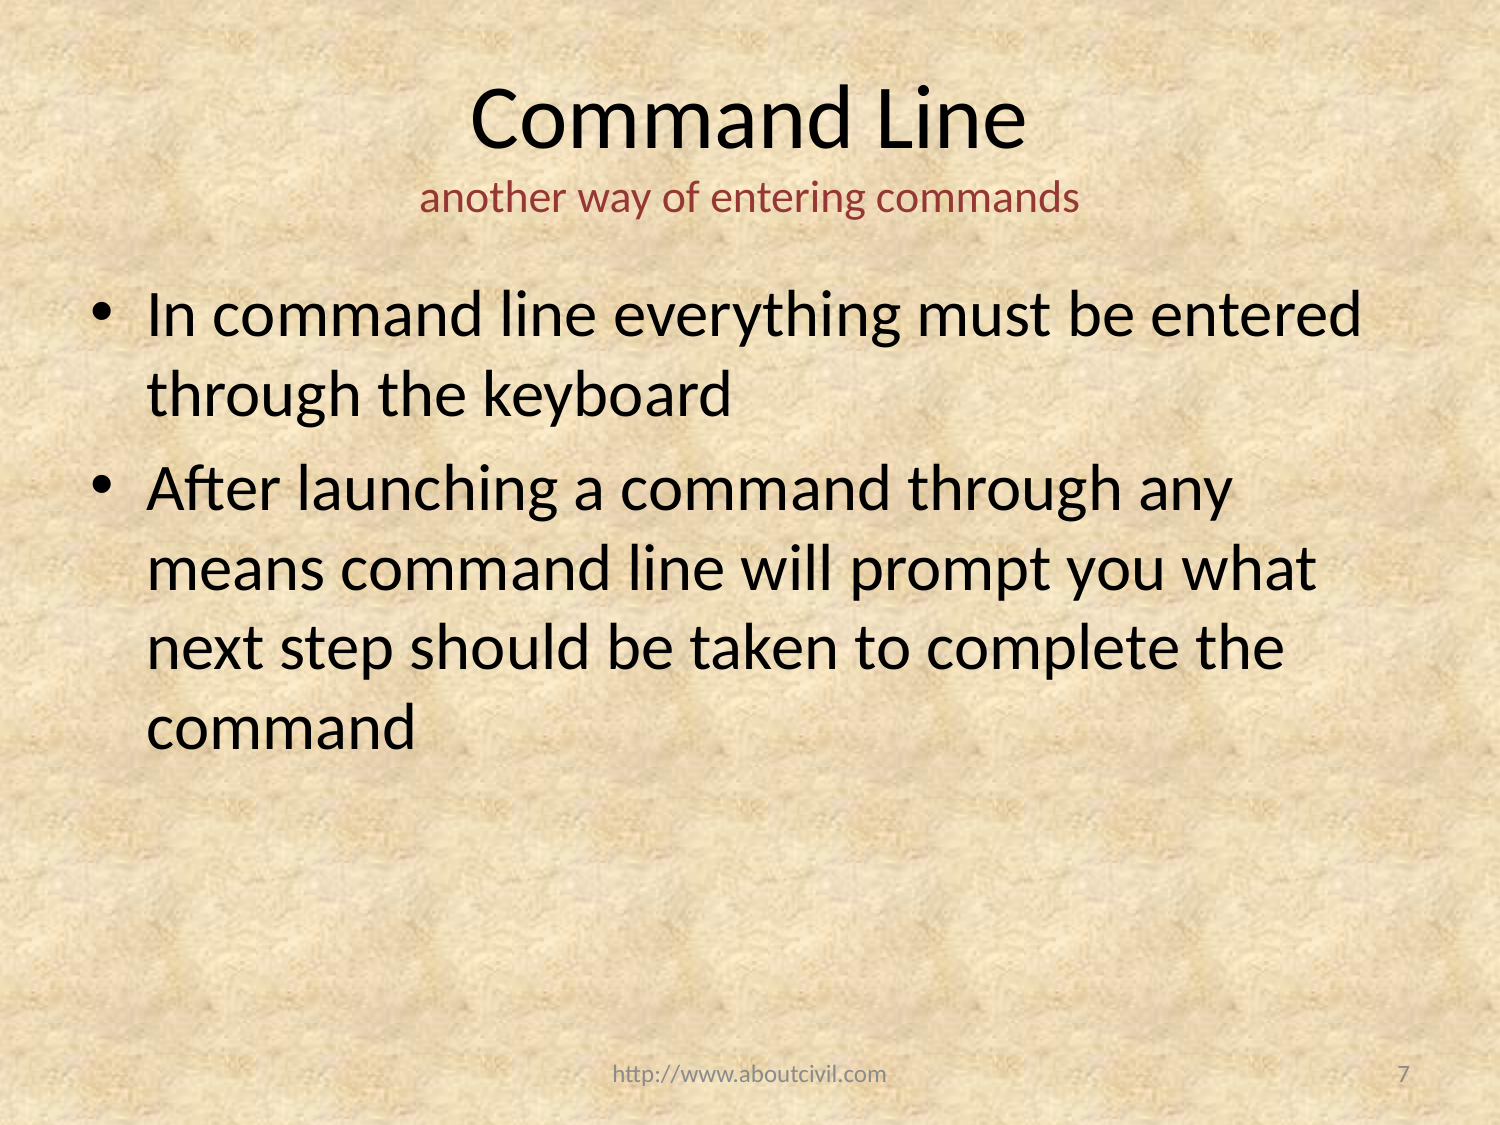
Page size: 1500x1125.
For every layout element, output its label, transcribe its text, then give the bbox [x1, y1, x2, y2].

title Command Line another way of entering commands [75, 45, 1425, 233]
slide_number 7 [1074, 1042, 1425, 1103]
picture [0, 0, 1500, 1125]
list In command line everything must be entered through the keyboard After launching a command through any means command line will prompt you what next step should be taken to complete the command [75, 262, 1425, 1005]
footer http://www.aboutcivil.com [512, 1042, 988, 1103]
